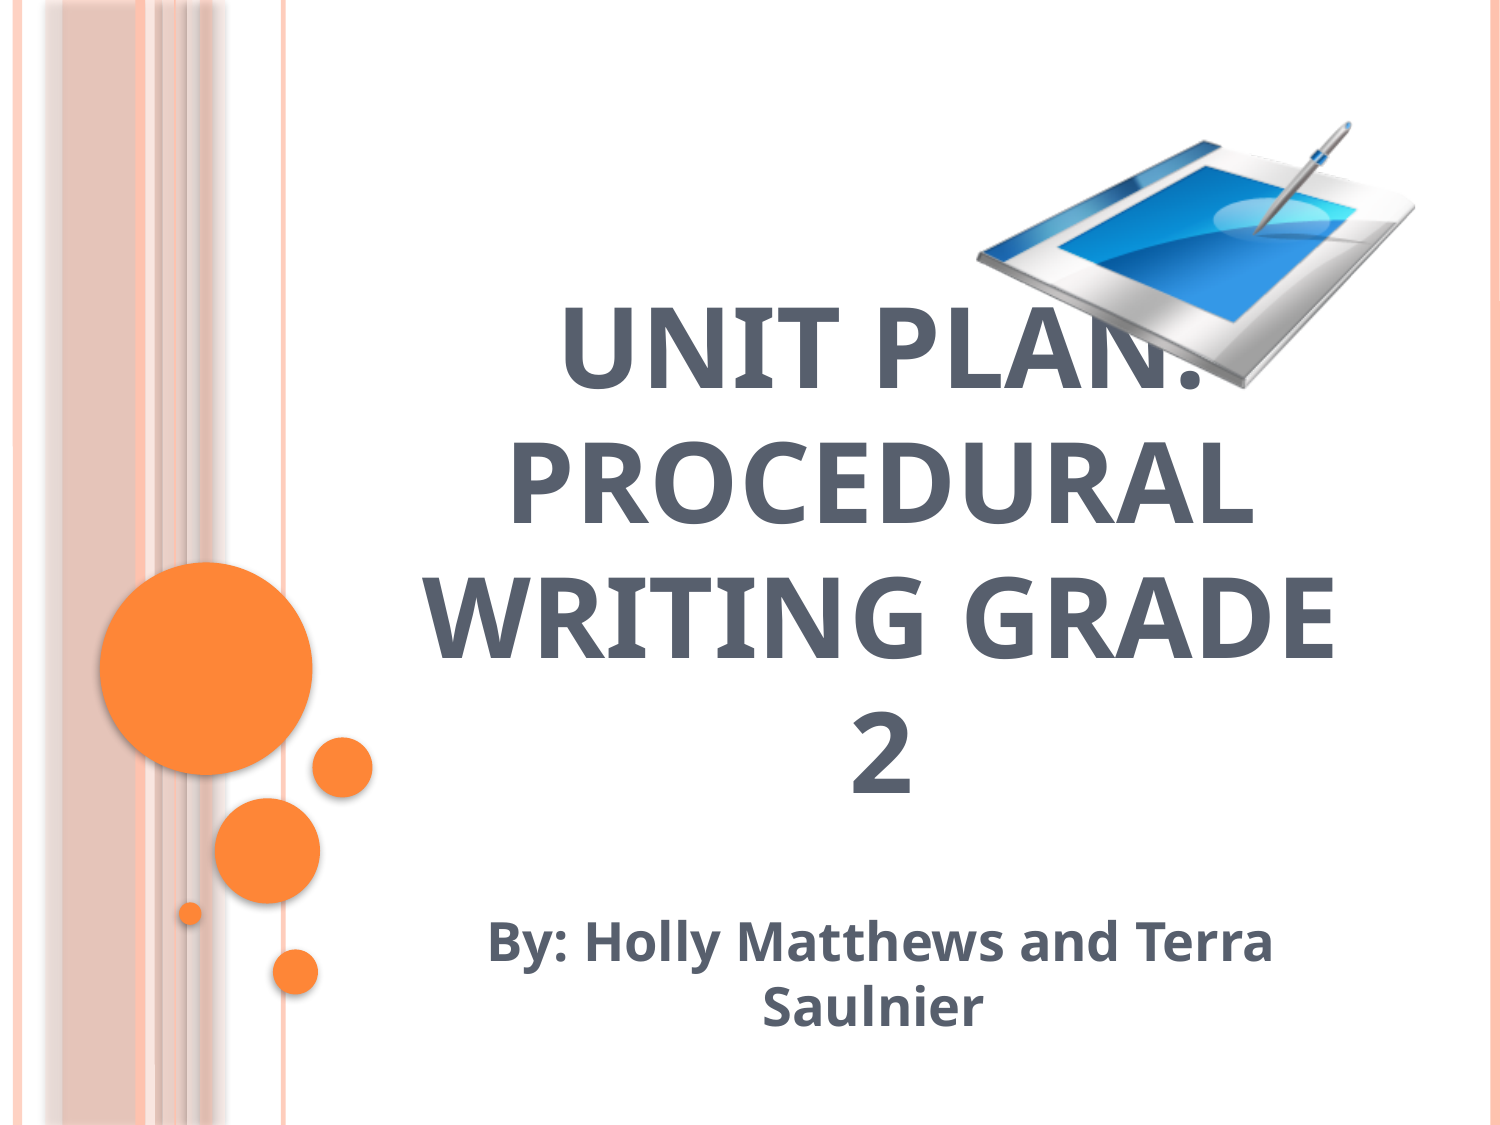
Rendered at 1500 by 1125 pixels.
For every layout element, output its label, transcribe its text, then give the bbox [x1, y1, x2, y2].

subtitle By: Holly Matthews and Terra Saulnier [375, 900, 1388, 1046]
title Unit Plan: Procedural Writing Grade 2 [375, 512, 1388, 824]
picture [974, 0, 1426, 451]
